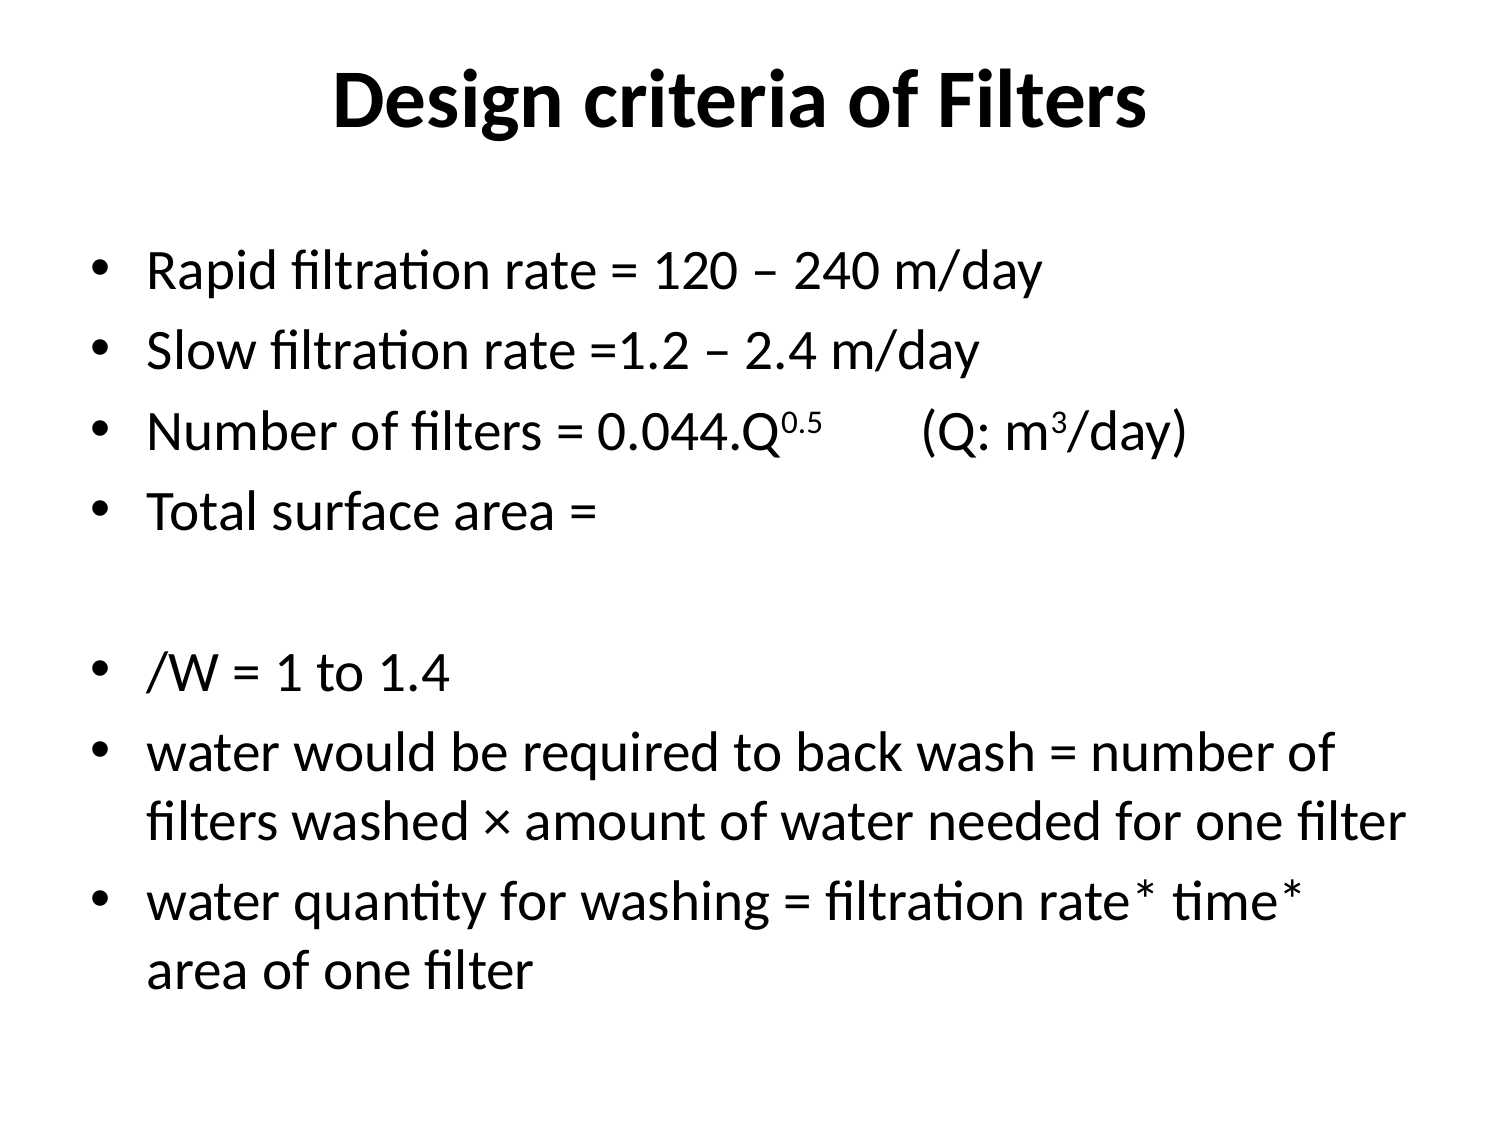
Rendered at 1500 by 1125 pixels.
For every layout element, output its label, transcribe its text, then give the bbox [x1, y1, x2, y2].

title Design criteria of Filters [75, 0, 1425, 188]
